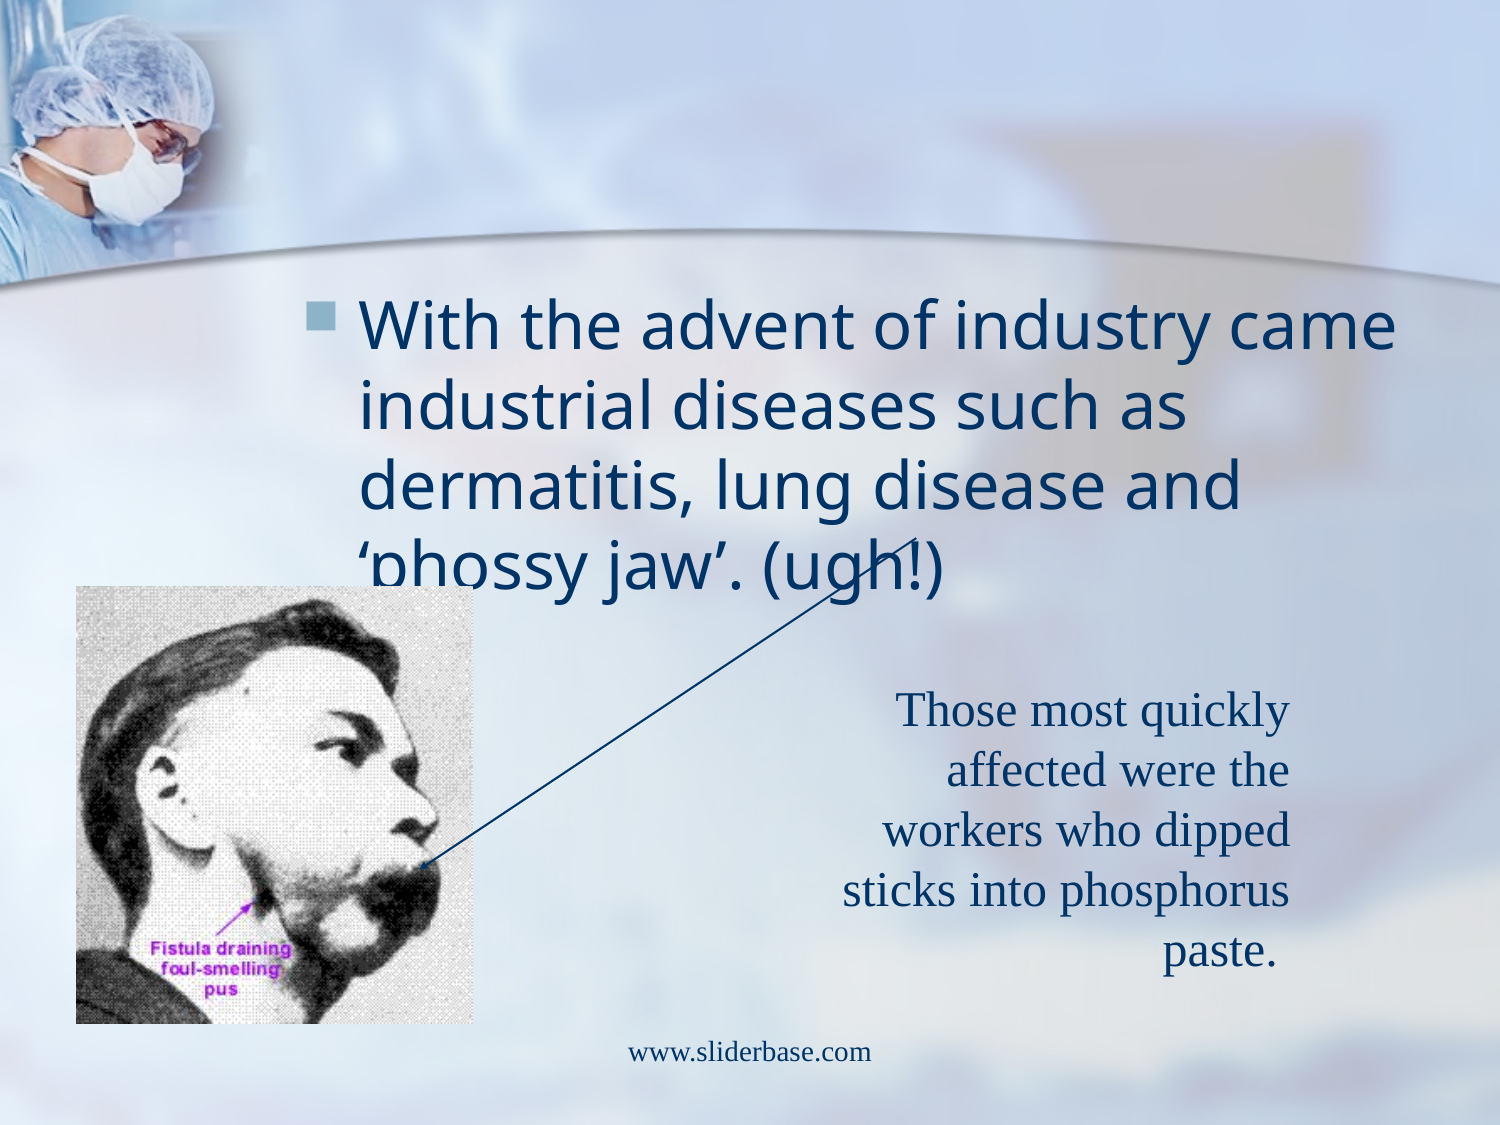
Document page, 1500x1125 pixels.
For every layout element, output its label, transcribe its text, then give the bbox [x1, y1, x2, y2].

text_box Those most quickly affected were the workers who dipped sticks into phosphorus paste. [797, 668, 1306, 984]
picture [0, 0, 1500, 1125]
list With the advent of industry came industrial diseases such as dermatitis, lung disease and ‘phossy jaw’. (ugh!) [287, 275, 1500, 1050]
footer www.sliderbase.com [512, 1024, 988, 1103]
